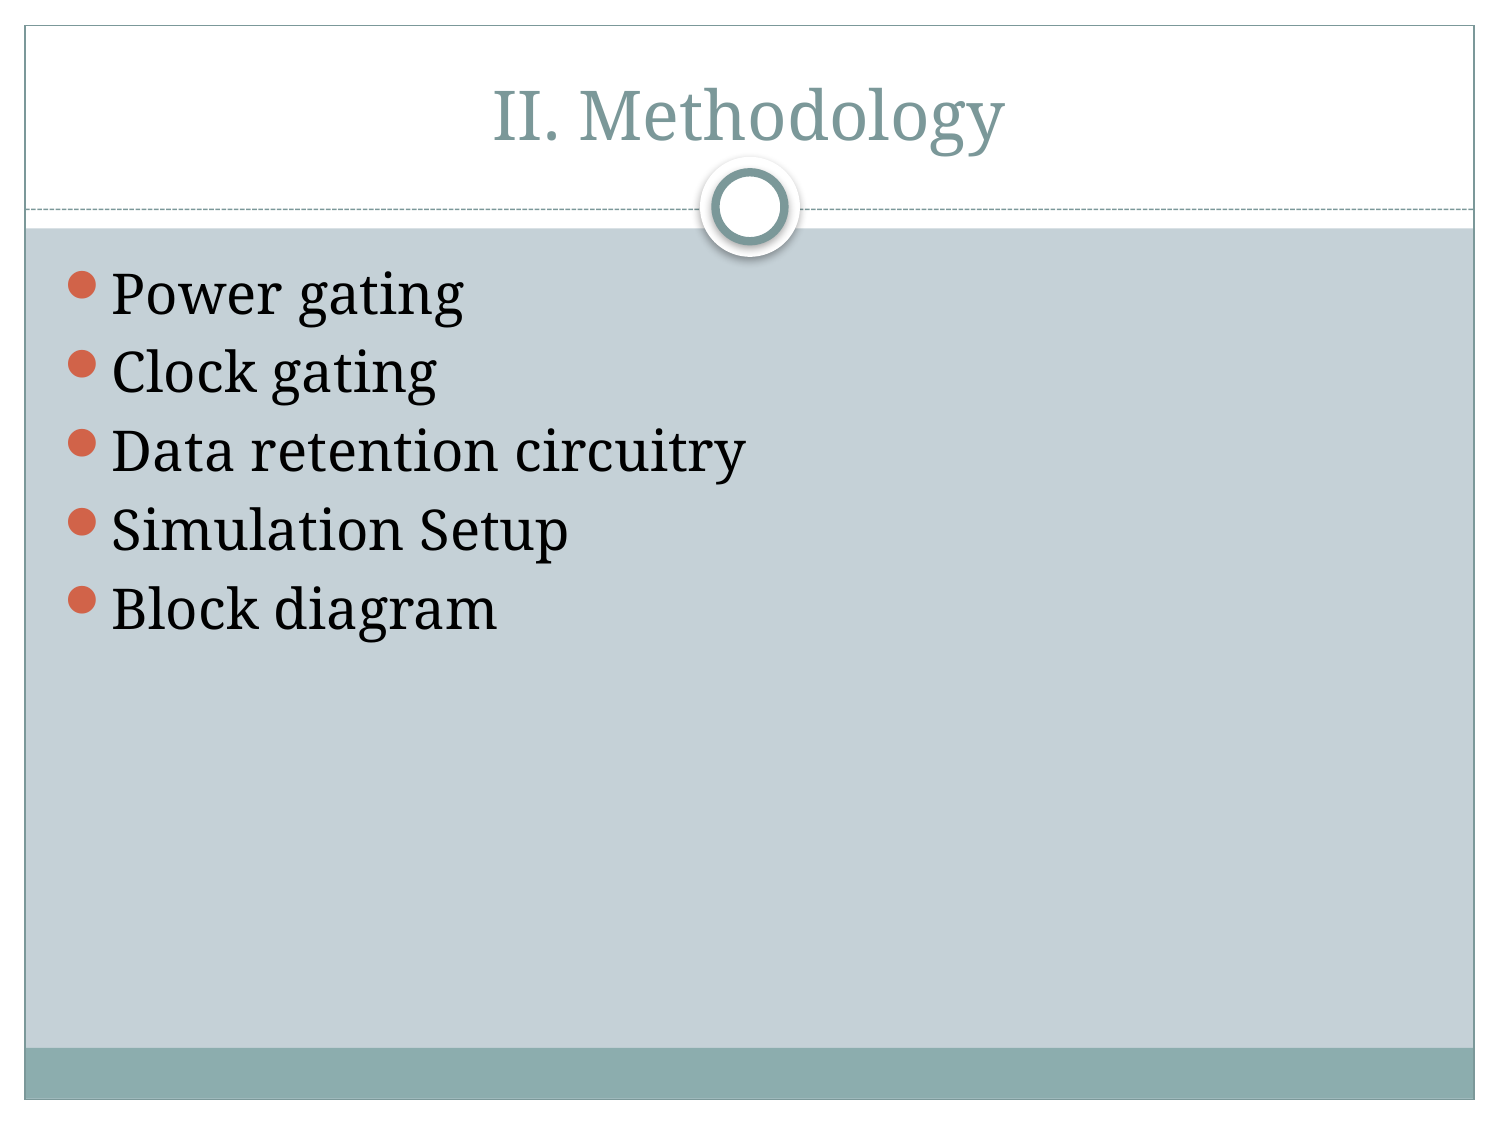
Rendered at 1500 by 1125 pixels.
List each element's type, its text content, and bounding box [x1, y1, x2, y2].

list Power gating Clock gating Data retention circuitry Simulation Setup Block diagram [49, 250, 1445, 1001]
title II. Methodology [49, 37, 1450, 162]
